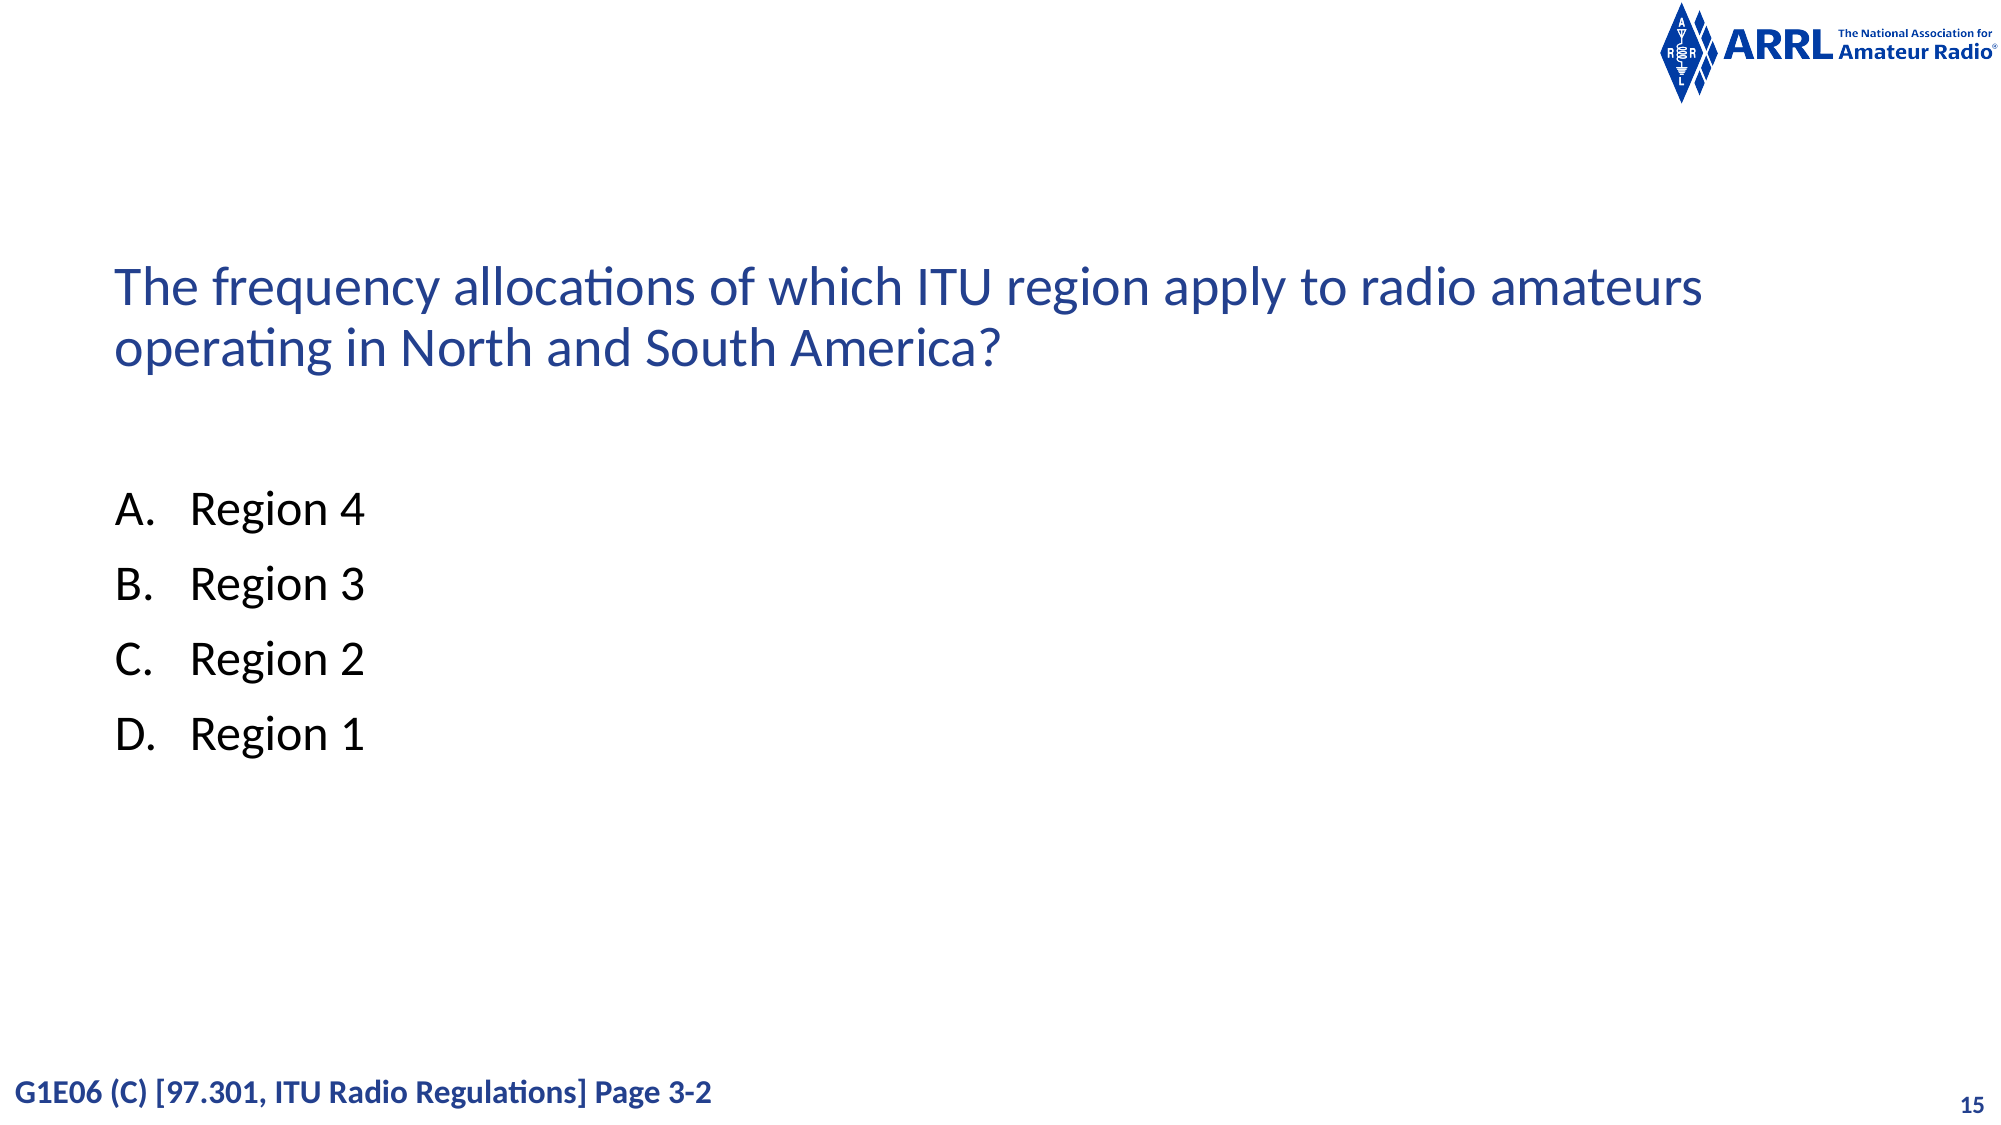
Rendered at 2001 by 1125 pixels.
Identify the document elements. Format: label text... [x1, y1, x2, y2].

text_box 15 [1899, 1081, 2000, 1125]
text_box G1E06 (C) [97.301, ITU Radio Regulations] Page 3-2 [0, 1062, 1313, 1118]
title The frequency allocations of which ITU region apply to radio amateurs operating in North and South America? [99, 249, 1900, 388]
picture [1658, 0, 1999, 106]
list Region 4 Region 3 Region 2 Region 1 [99, 474, 1900, 1005]
